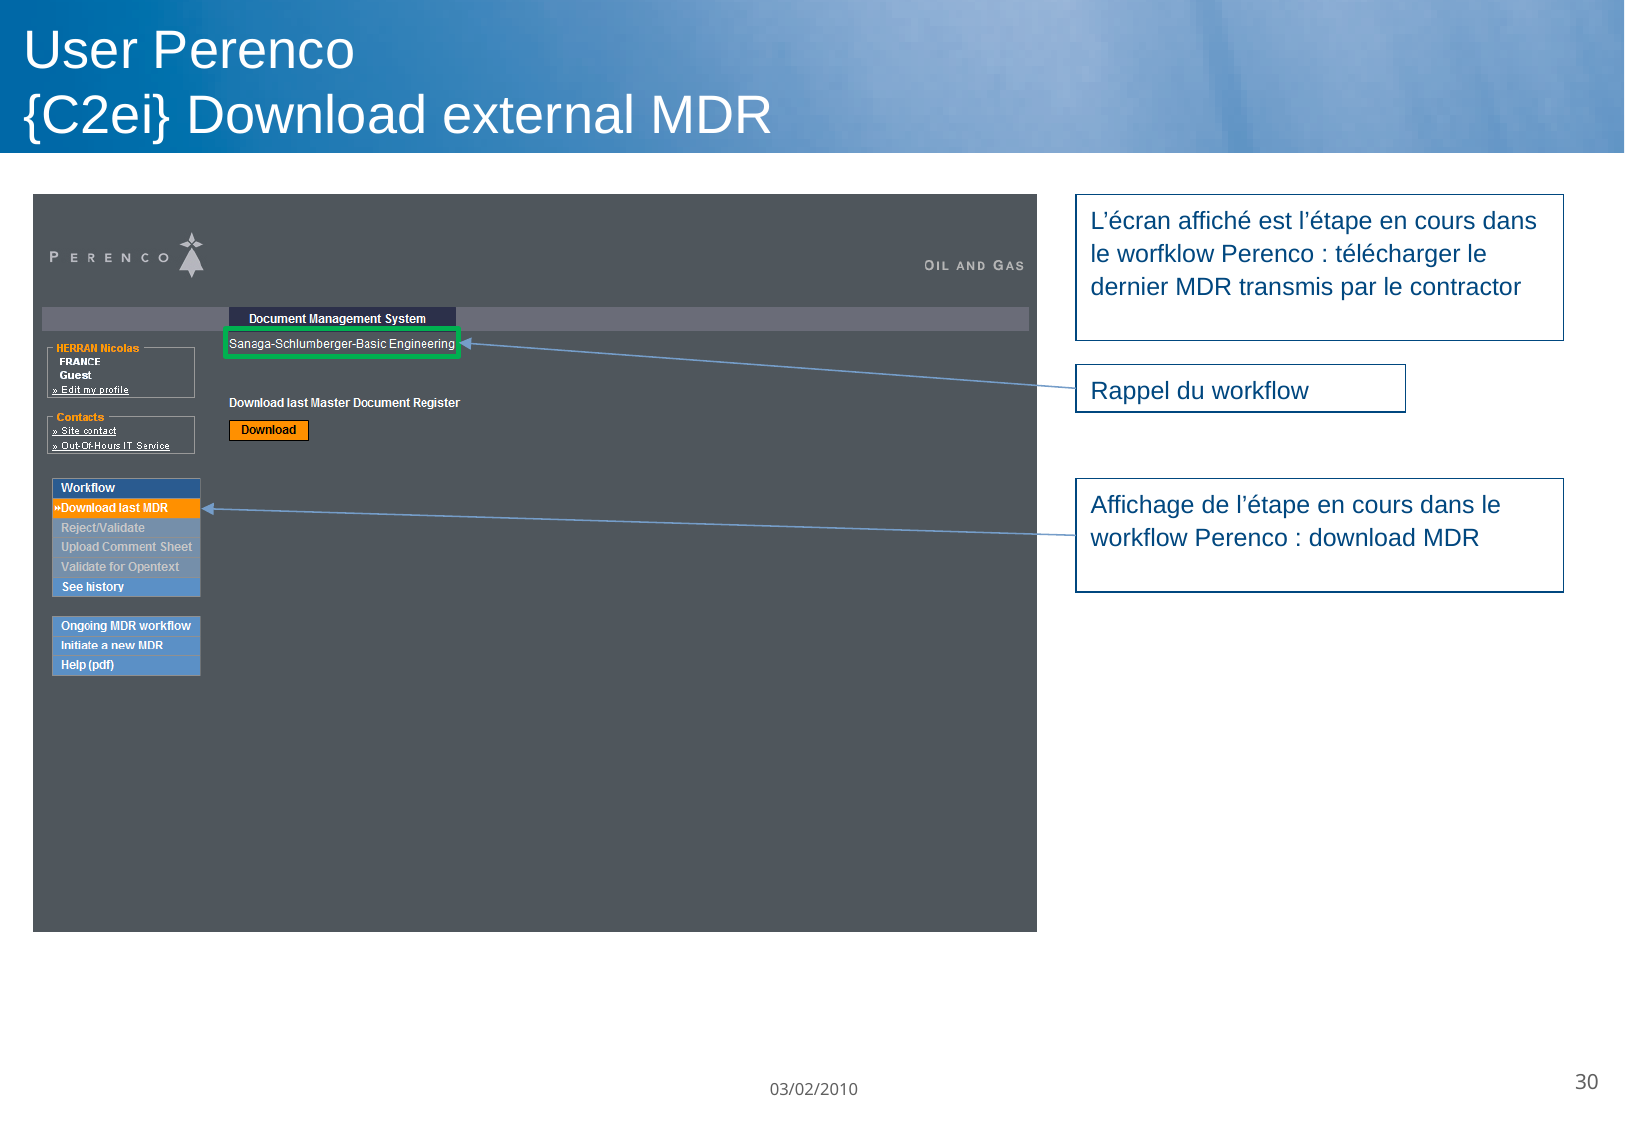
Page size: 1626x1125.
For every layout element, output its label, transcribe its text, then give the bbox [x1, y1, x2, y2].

text_box L’écran affiché est l’étape en cours dans le worfklow Perenco : télécharger le dernier MDR transmis par le contractor [1075, 194, 1564, 341]
text_box Affichage de l’étape en cours dans le workflow Perenco : download MDR [1075, 478, 1564, 593]
slide_number 30 [13, 1060, 1615, 1104]
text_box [200, 508, 1076, 537]
footer 03/02/2010 [14, 1070, 1615, 1104]
picture [33, 194, 1038, 933]
text_box Rappel du workflow [1075, 364, 1406, 413]
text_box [458, 342, 1077, 388]
title User Perenco {C2ei} Download external MDR [0, 0, 1625, 153]
